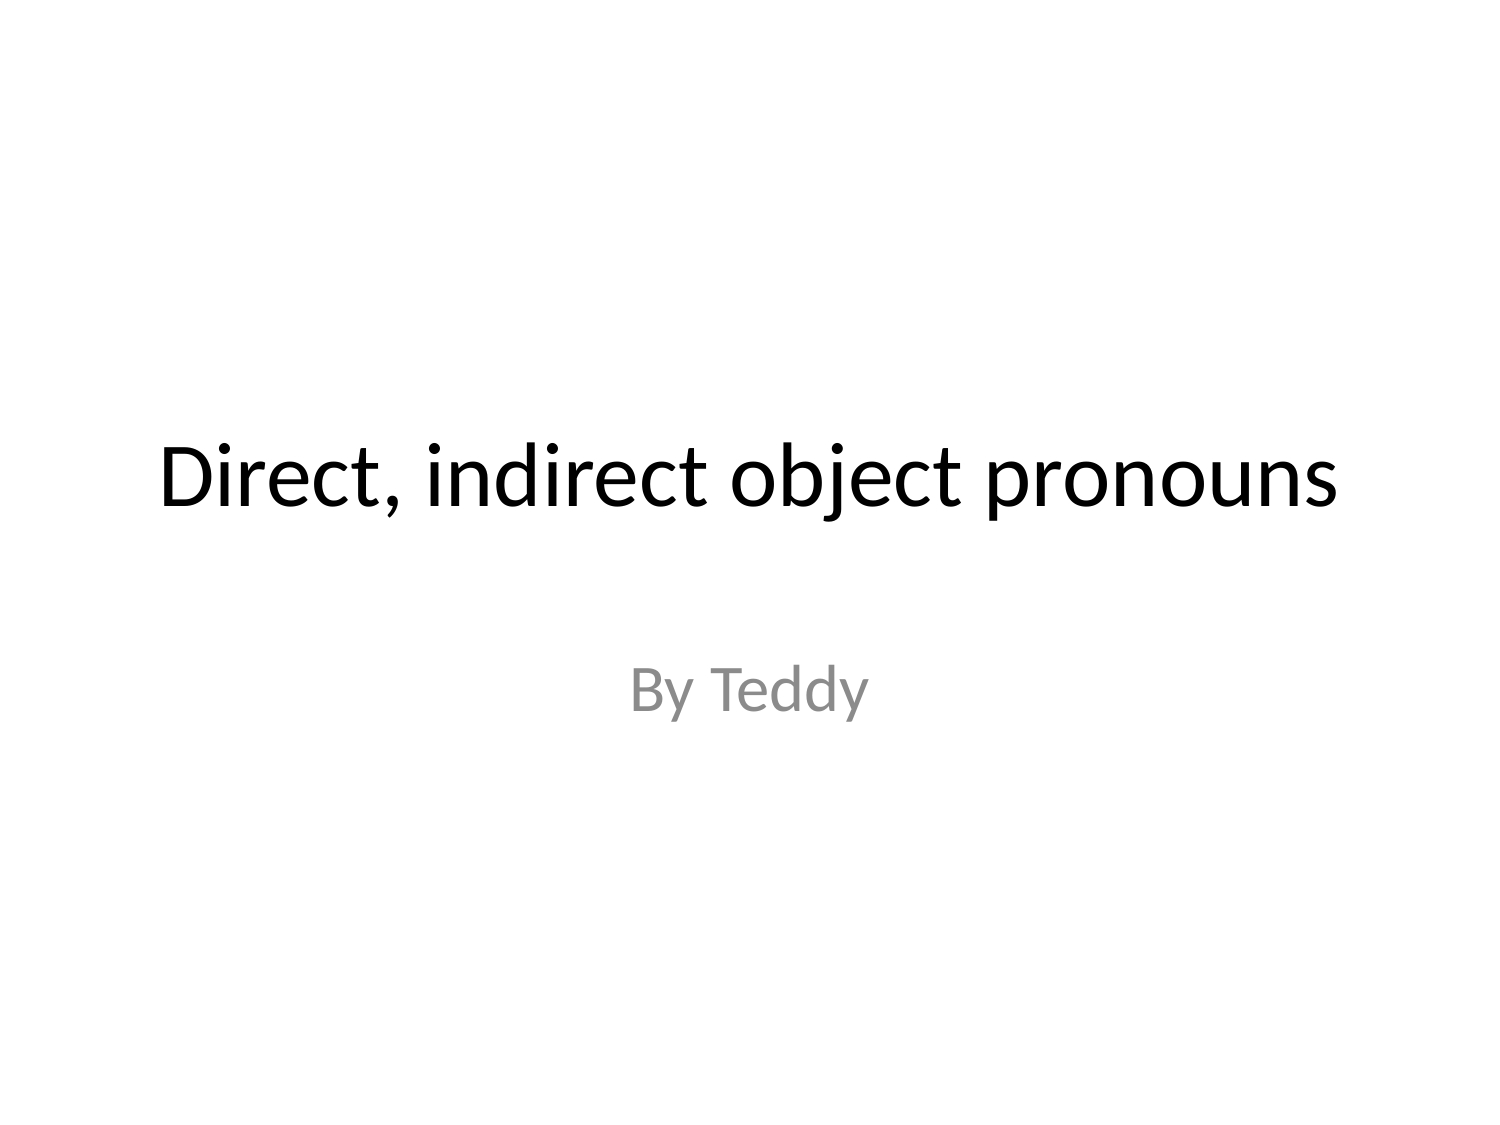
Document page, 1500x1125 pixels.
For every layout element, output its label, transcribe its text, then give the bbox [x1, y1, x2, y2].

title Direct, indirect object pronouns [112, 349, 1388, 591]
subtitle By Teddy [225, 637, 1275, 925]
